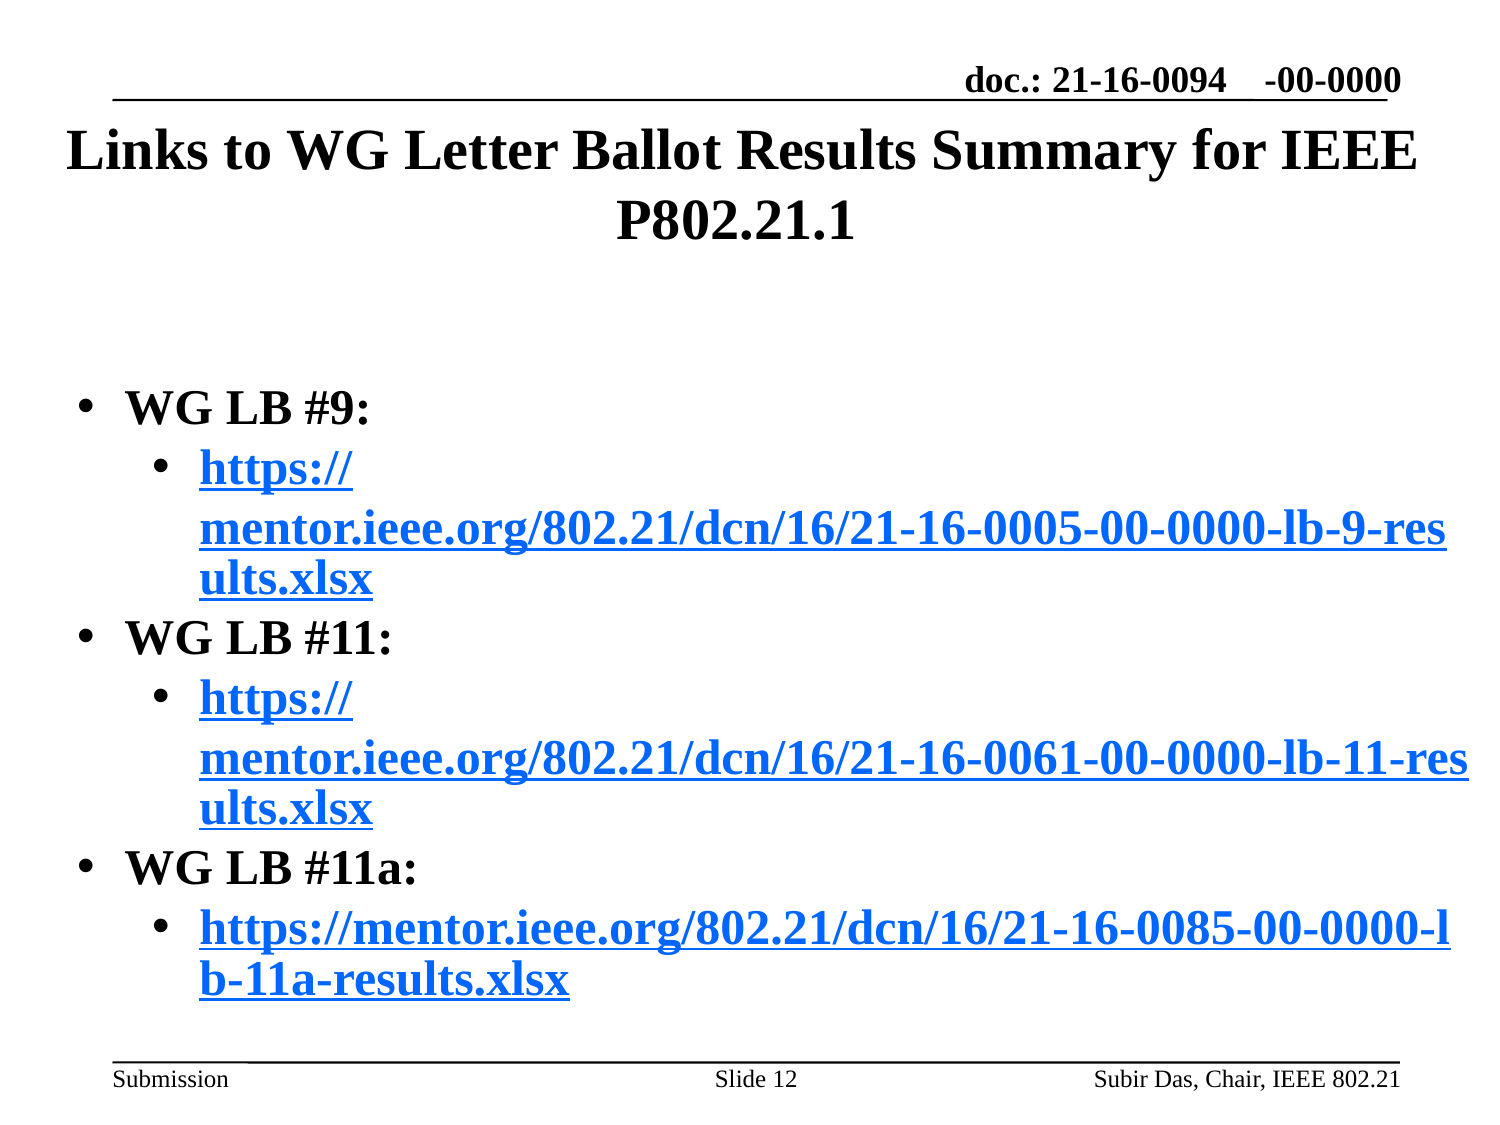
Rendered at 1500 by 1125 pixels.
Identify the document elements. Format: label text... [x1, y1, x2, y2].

text_box WG LB #9: https://mentor.ieee.org/802.21/dcn/16/21-16-0005-00-0000-lb-9-results.xlsx WG LB #11: https://mentor.ieee.org/802.21/dcn/16/21-16-0061-00-0000-lb-11-results.xlsx WG LB #11a: https://mentor.ieee.org/802.21/dcn/16/21-16-0085-00-0000-lb-11a-results.xlsx [62, 337, 1488, 983]
title Links to WG Letter Ballot Results Summary for IEEE P802.21.1 [37, 124, 1451, 238]
footer Subir Das, Chair, IEEE 802.21 [1089, 1061, 1402, 1093]
text_box Slide 12 [675, 1062, 838, 1093]
